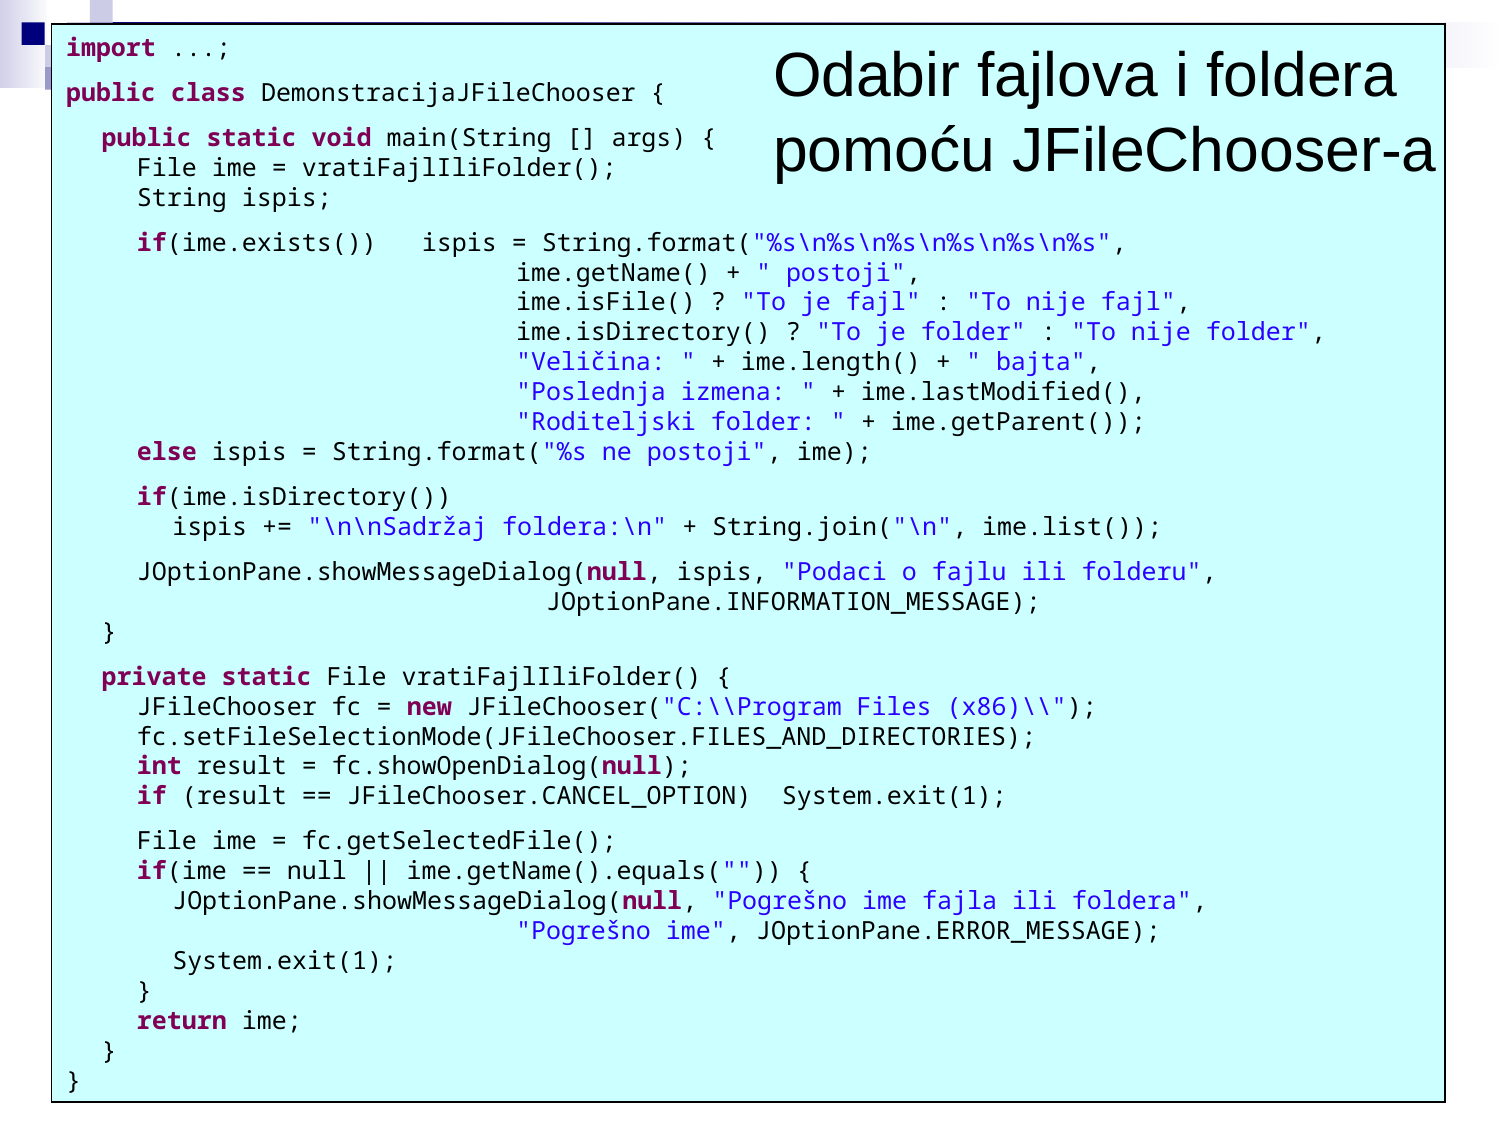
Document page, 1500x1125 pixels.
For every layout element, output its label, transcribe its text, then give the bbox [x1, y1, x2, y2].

title Odabir fajlova i foldera pomoću JFileChooser-a [758, 42, 1457, 177]
text_box import ...; public class DemonstracijaJFileChooser { public static void main(String [] args) { File ime = vratiFajlIliFolder(); String ispis; if(ime.exists()) ispis = String.format("%s\n%s\n%s\n%s\n%s\n%s", ime.getName() + " postoji", ime.isFile() ? "To je fajl" : "To nije fajl", ime.isDirectory() ? "To je folder" : "To nije folder", "Veličina: " + ime.length() + " bajta", "Poslednja izmena: " + ime.lastModified(), "Roditeljski folder: " + ime.getParent()); else ispis = String.format("%s ne postoji", ime); if(ime.isDirectory()) ispis += "\n\nSadržaj foldera:\n" + String.join("\n", ime.list()); JOptionPane.showMessageDialog(null, ispis, "Podaci o fajlu ili folderu", JOptionPane.INFORMATION_MESSAGE); } private static File vratiFajlIliFolder() { JFileChooser fc = new JFileChooser("C:\\Program Files (x86)\\"); fc.setFileSelectionMode(JFileChooser.FILES_AND_DIRECTORIES); int result = fc.showOpenDialog(null); if (result == JFileChooser.CANCEL_OPTION) System.exit(1); File ime = fc.getSelectedFile(); if(ime == null || ime.getName().equals("")) { JOptionPane.showMessageDialog(null, "Pogrešno ime fajla ili foldera", "Pogrešno ime", JOptionPane.ERROR_MESSAGE); System.exit(1); } return ime; } } [51, 23, 1446, 1102]
